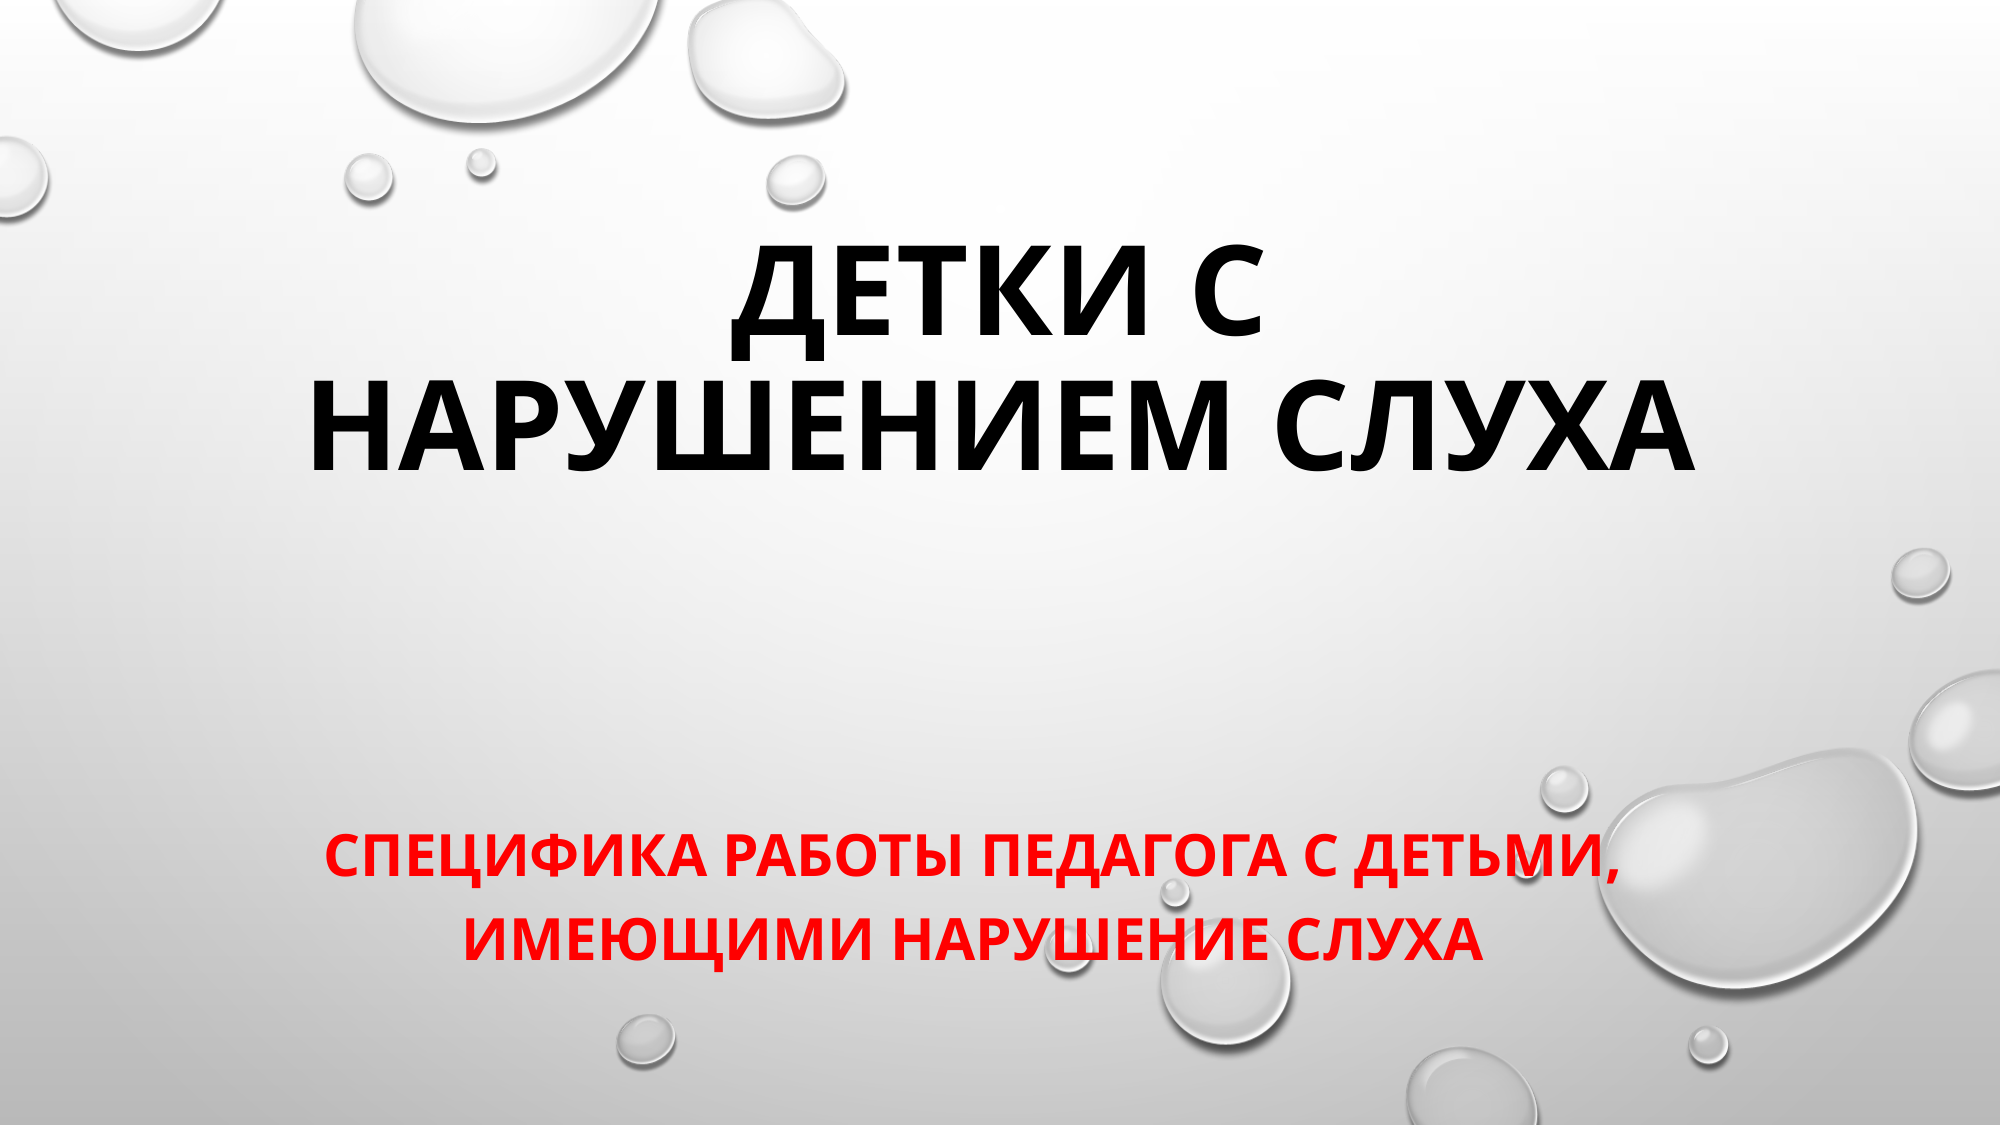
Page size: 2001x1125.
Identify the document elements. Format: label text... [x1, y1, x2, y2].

picture [0, 0, 2000, 1125]
title Детки с нарушением слуха [287, 213, 1713, 625]
subtitle Специфика работы педагога с детьми, имеющими нарушение слуха [260, 797, 1686, 1032]
